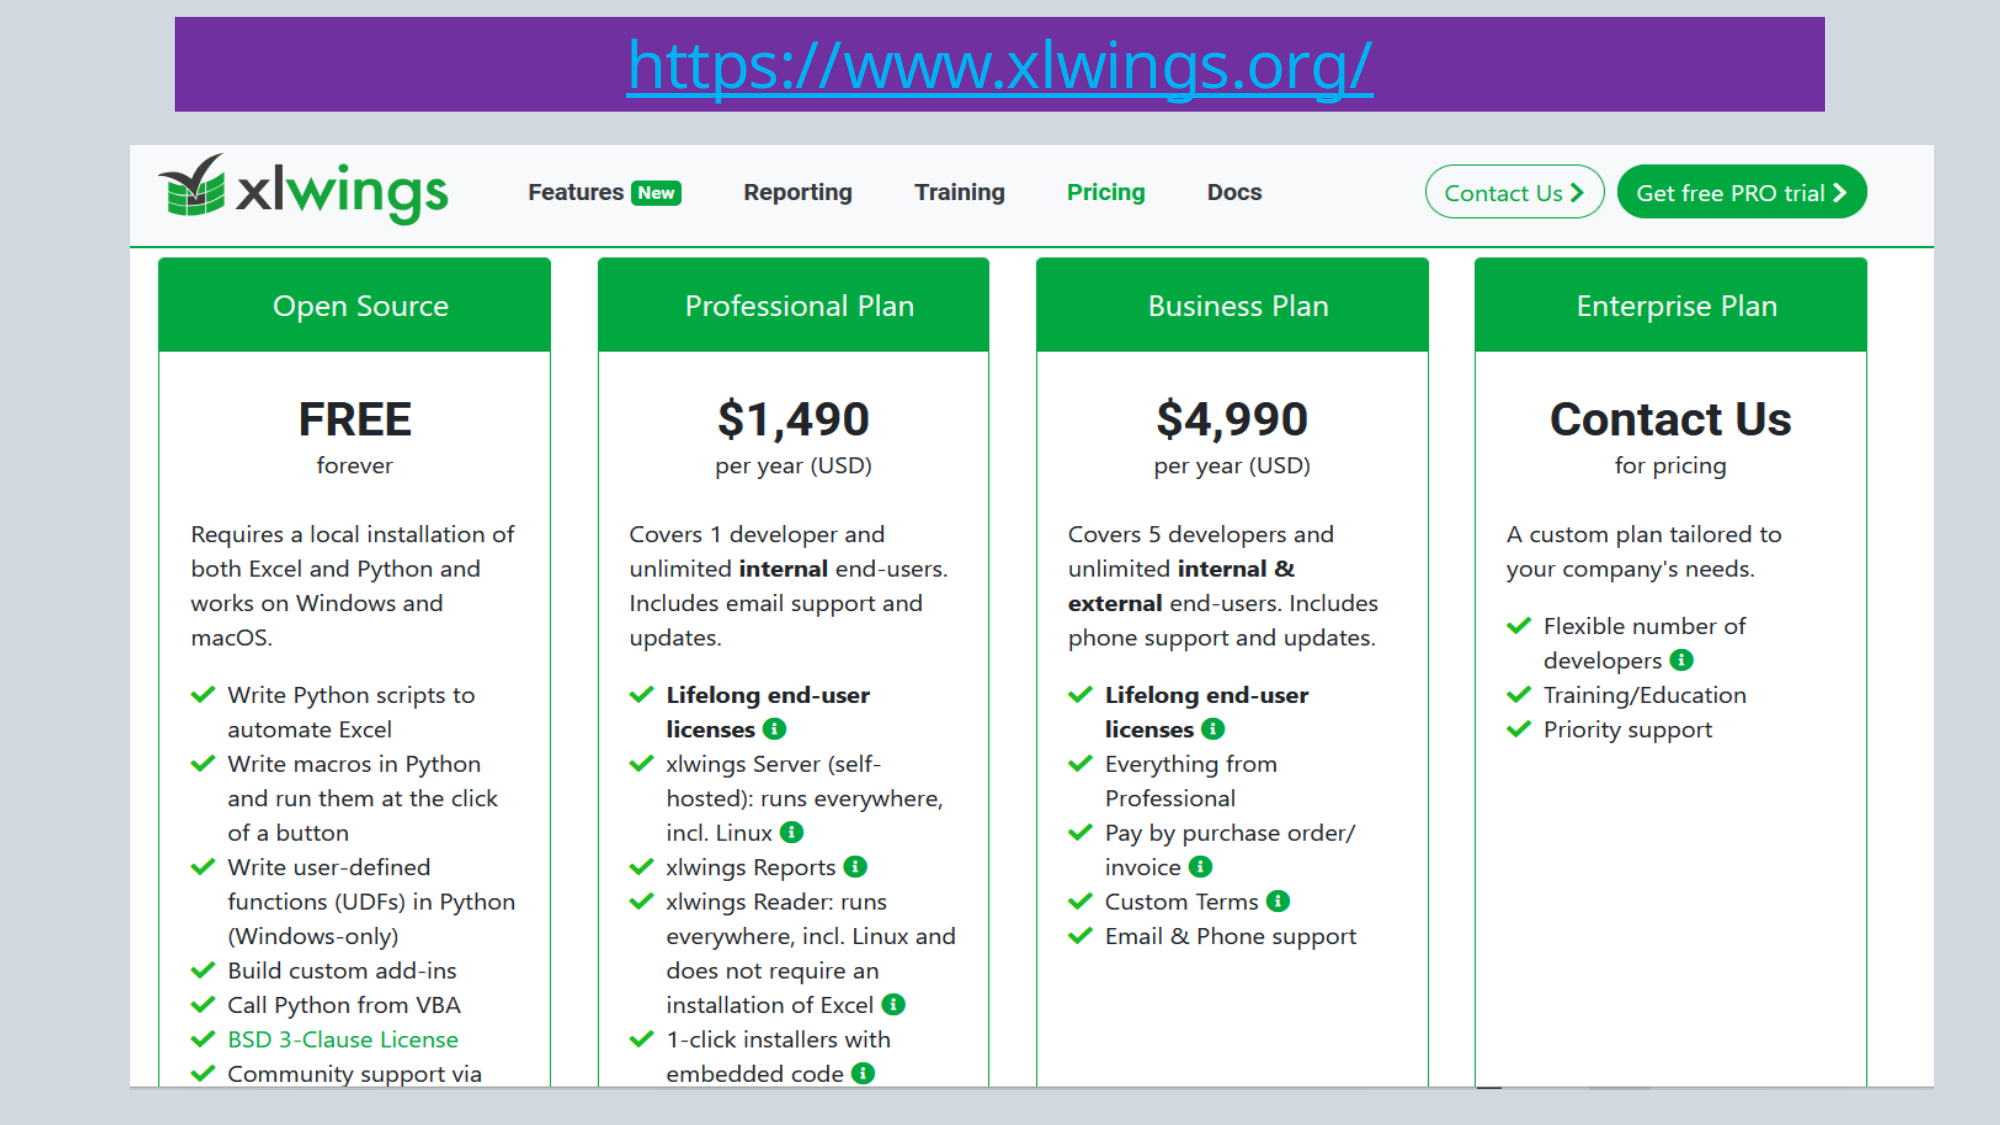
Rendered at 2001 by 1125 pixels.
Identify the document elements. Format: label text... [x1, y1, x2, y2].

picture [129, 144, 1934, 1090]
title https://www.xlwings.org/ [174, 16, 1825, 112]
